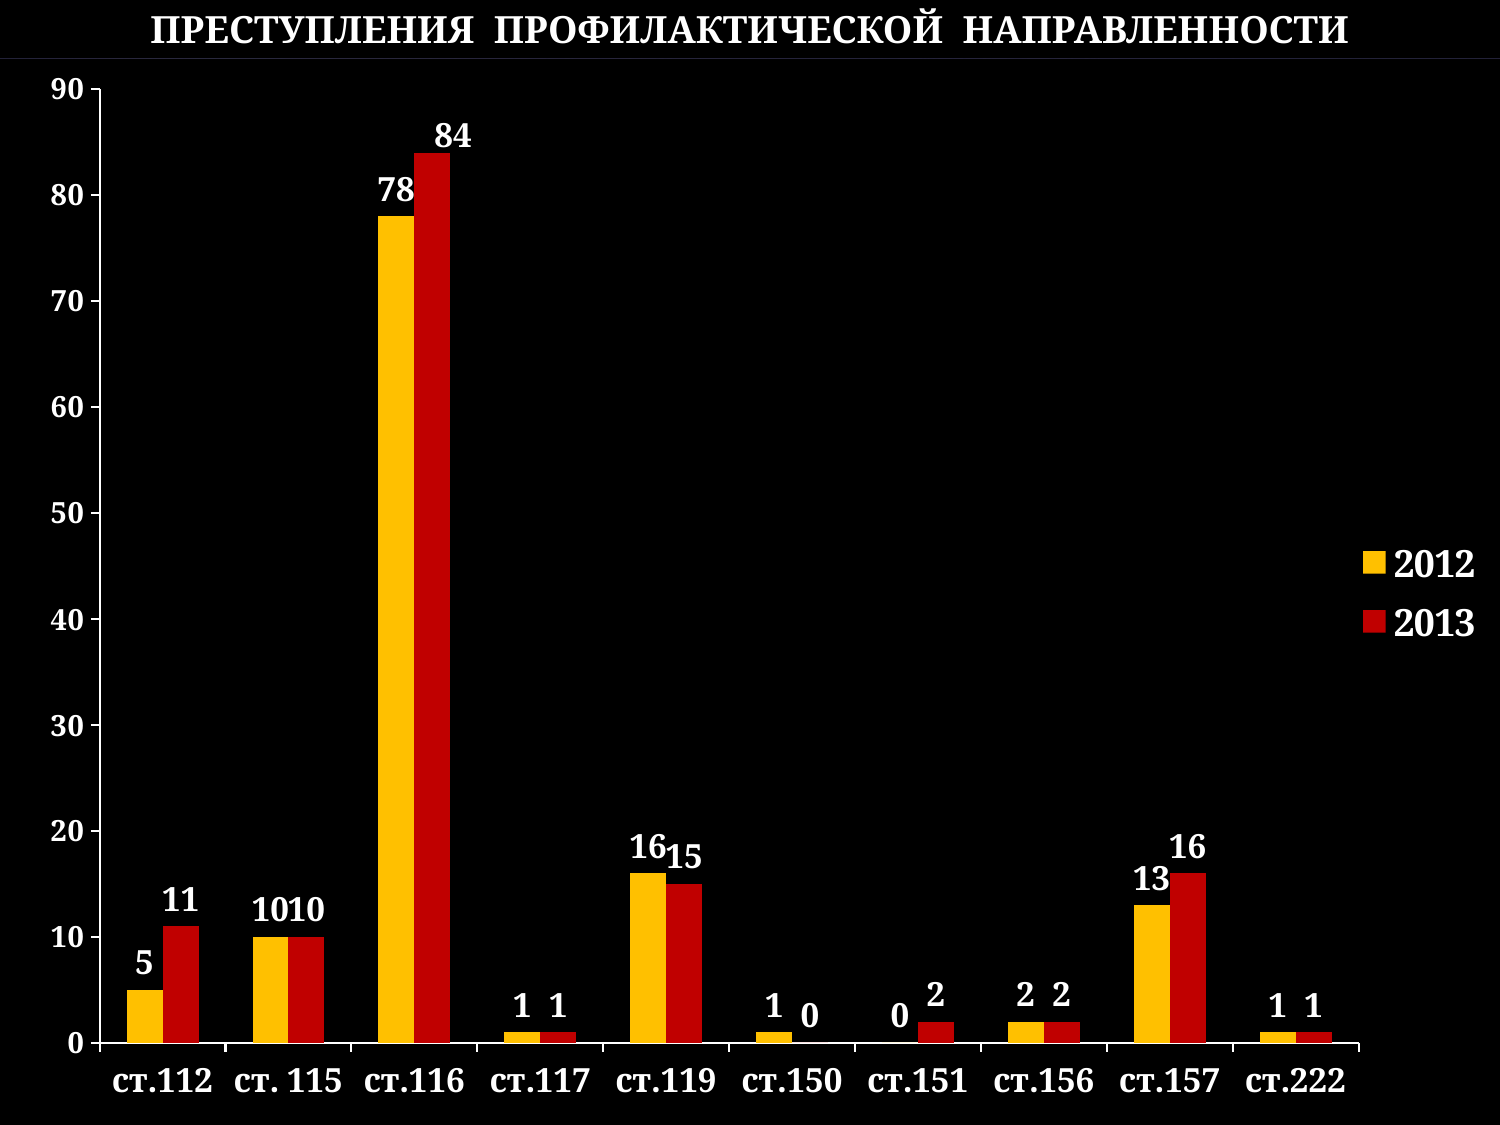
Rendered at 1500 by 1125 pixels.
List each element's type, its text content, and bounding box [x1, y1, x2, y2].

text_box ПРЕСТУПЛЕНИЯ ПРОФИЛАКТИЧЕСКОЙ НАПРАВЛЕННОСТИ [0, 0, 1500, 57]
chart [0, 58, 1500, 1125]
